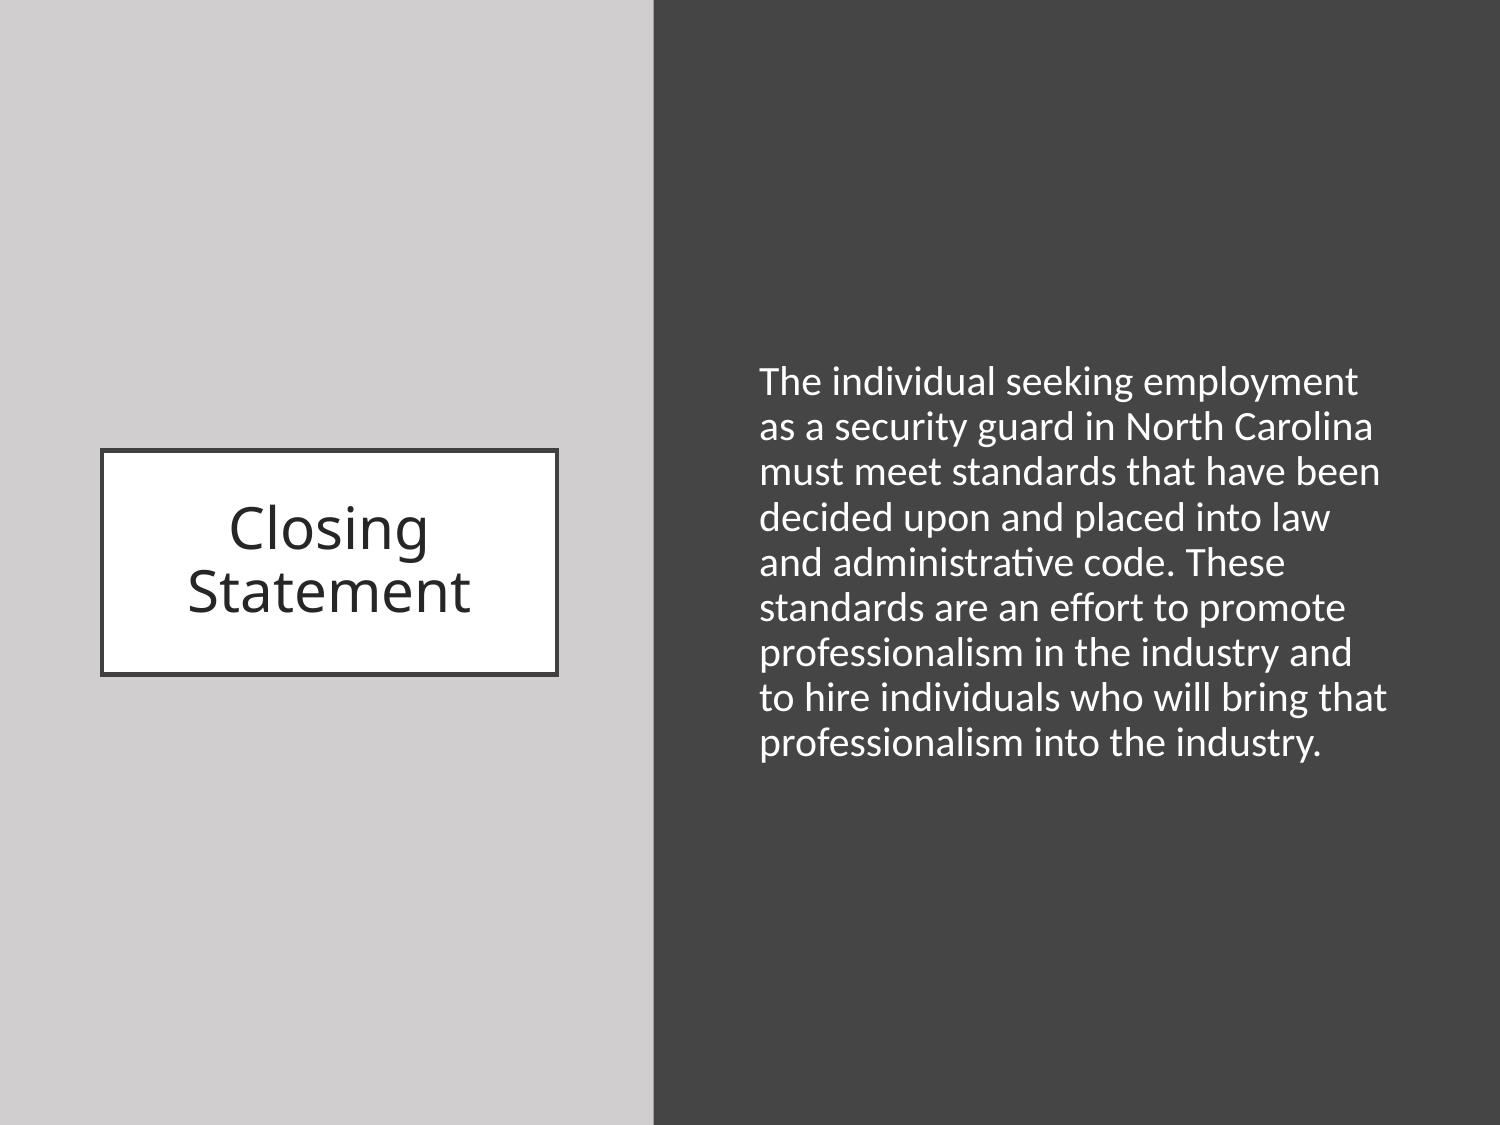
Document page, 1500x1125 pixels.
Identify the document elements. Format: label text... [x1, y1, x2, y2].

text_box [0, 0, 655, 1125]
list The individual seeking employment as a security guard in North Carolina must meet standards that have been decided upon and placed into law and administrative code. These standards are an effort to promote professionalism in the industry and to hire individuals who will bring that professionalism into the industry. [744, 131, 1410, 994]
title Closing Statement [102, 450, 558, 675]
